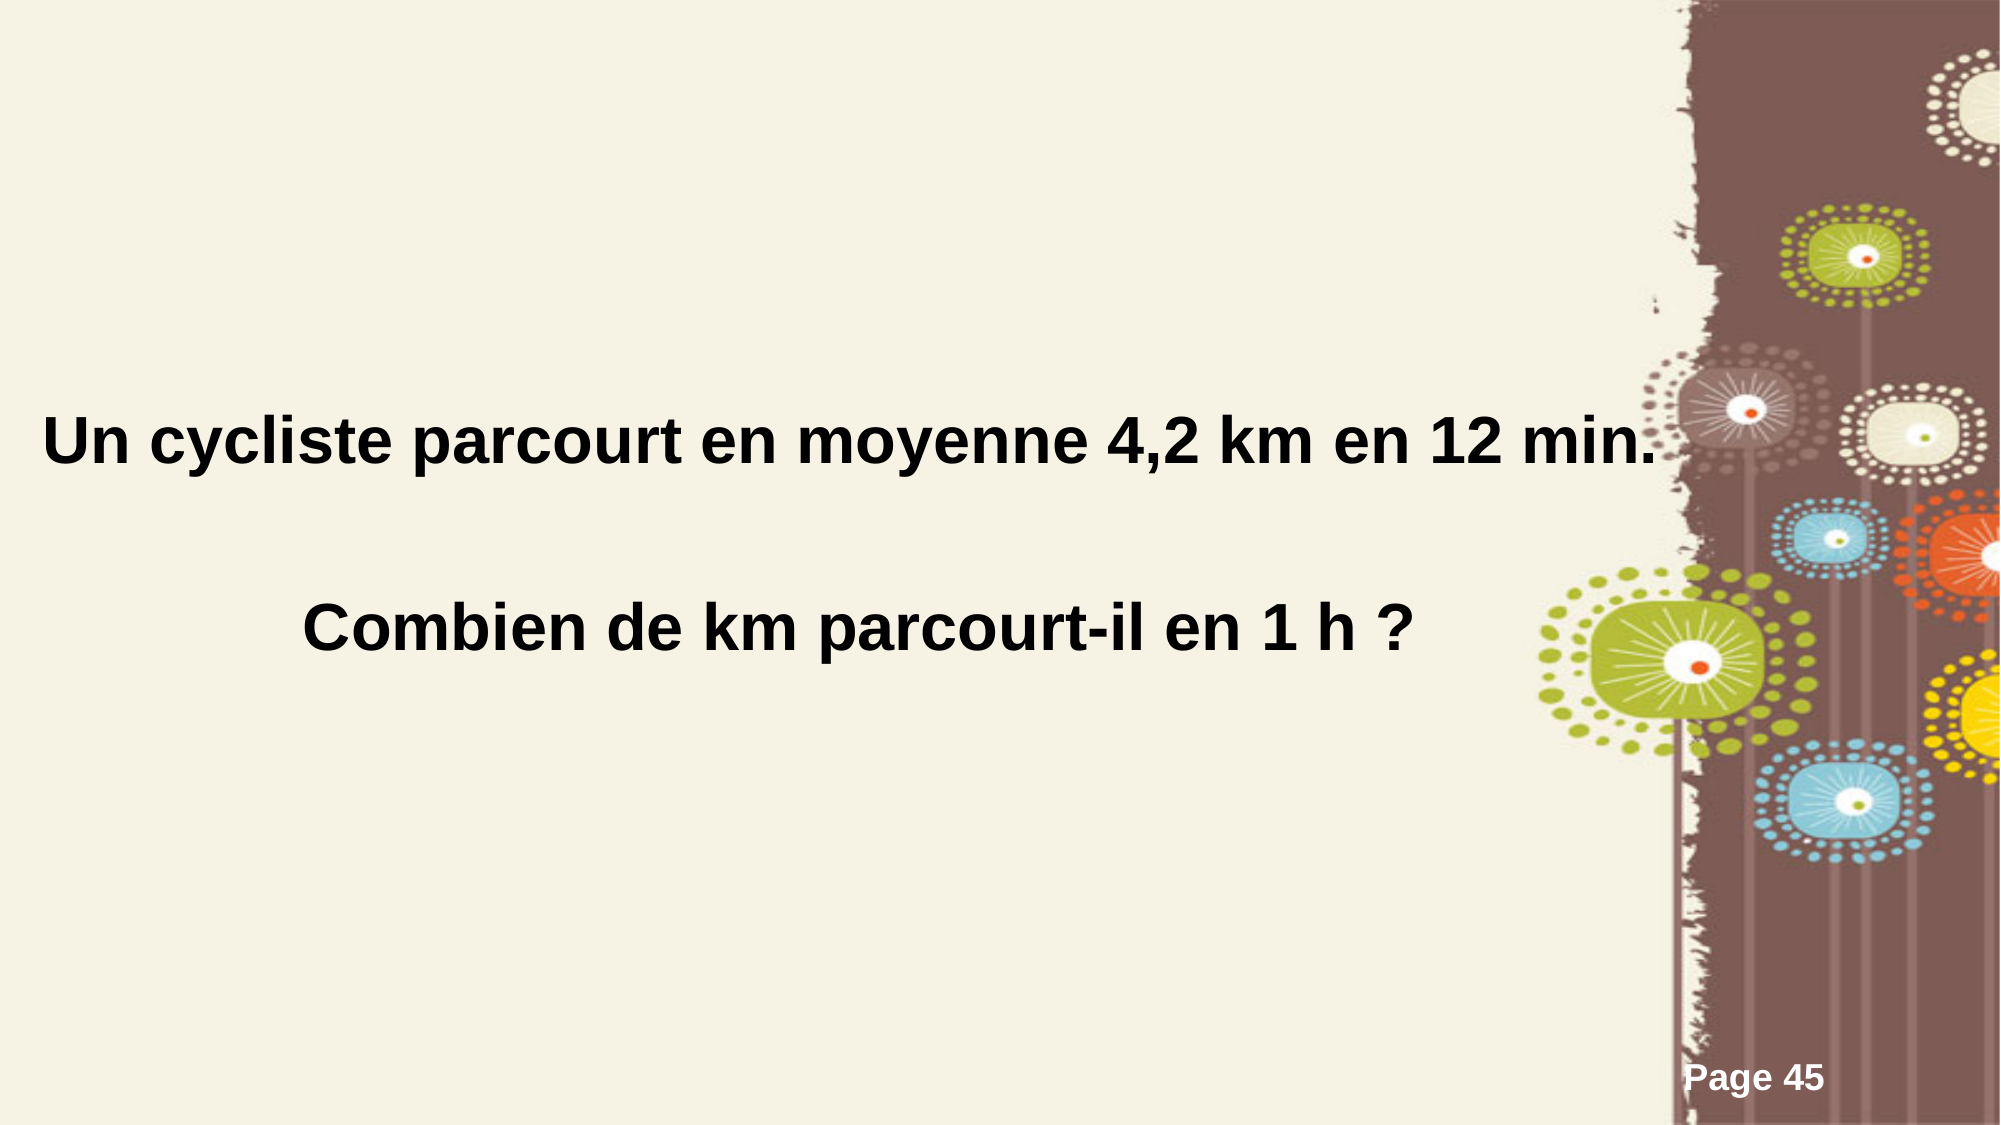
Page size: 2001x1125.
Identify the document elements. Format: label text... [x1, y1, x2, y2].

picture [0, 0, 2000, 1125]
list Un cycliste parcourt en moyenne 4,2 km en 12 min. Combien de km parcourt-il en 1 h ? [0, 389, 1723, 971]
